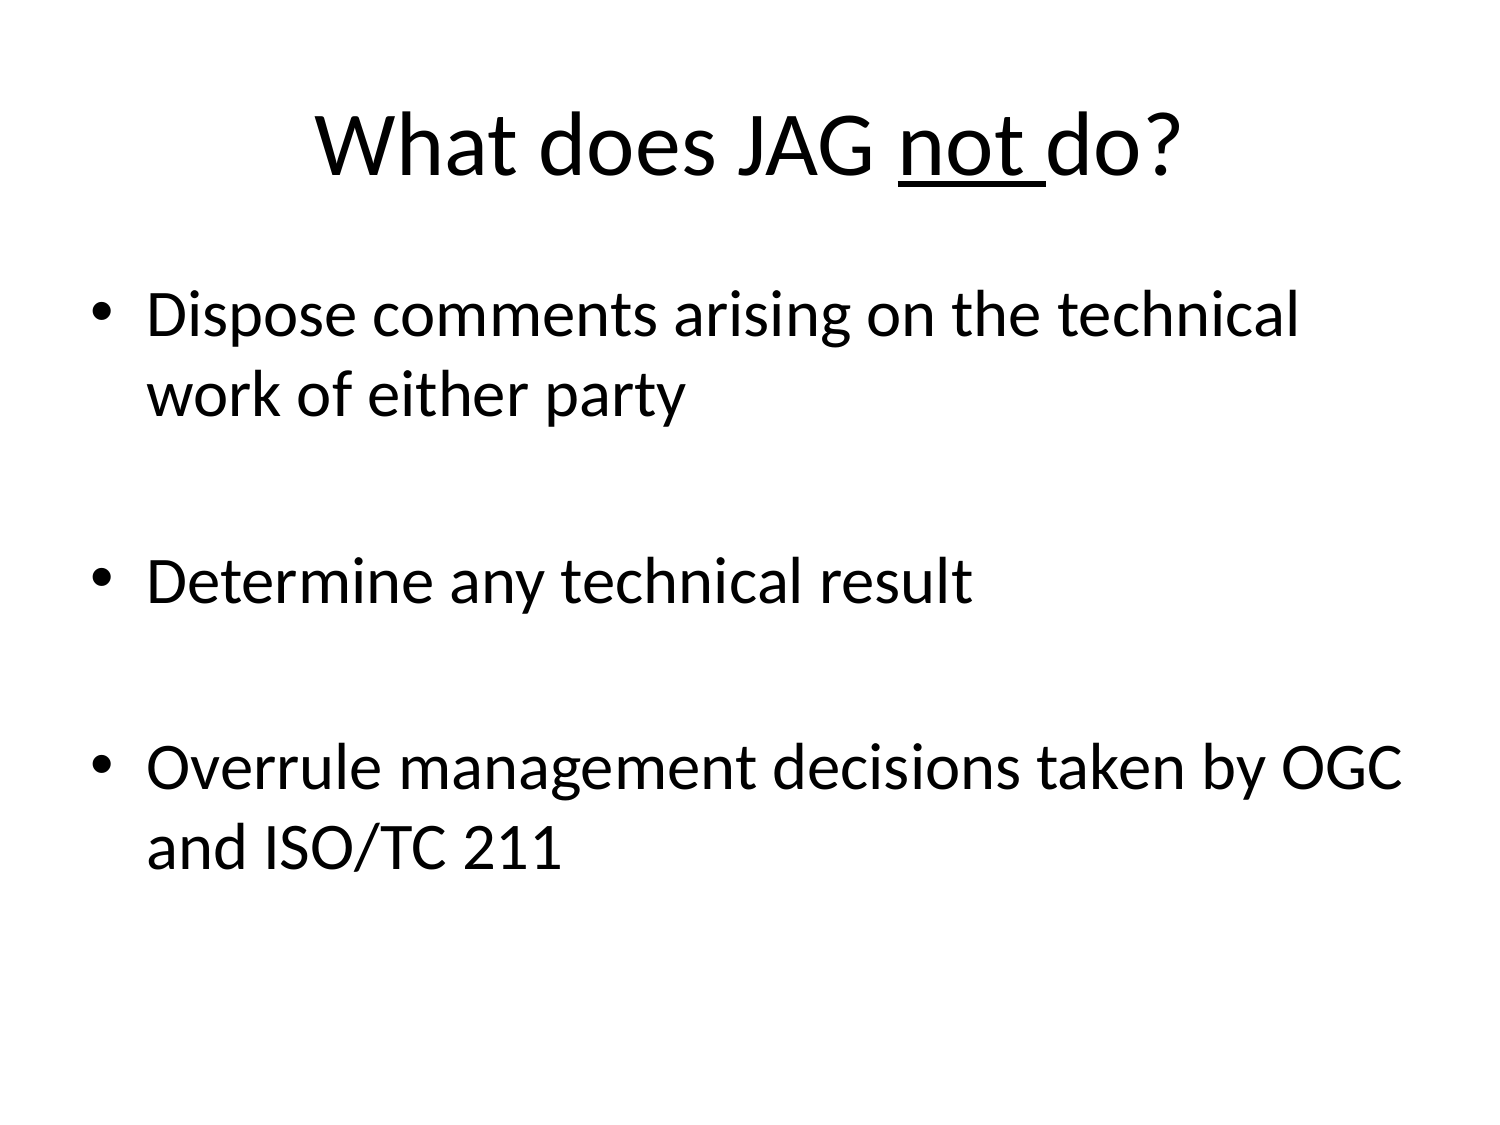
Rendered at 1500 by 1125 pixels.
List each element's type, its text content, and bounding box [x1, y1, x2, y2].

list Dispose comments arising on the technical work of either party Determine any technical result Overrule management decisions taken by OGC and ISO/TC 211 [75, 262, 1425, 1005]
title What does JAG not do? [75, 45, 1425, 233]
